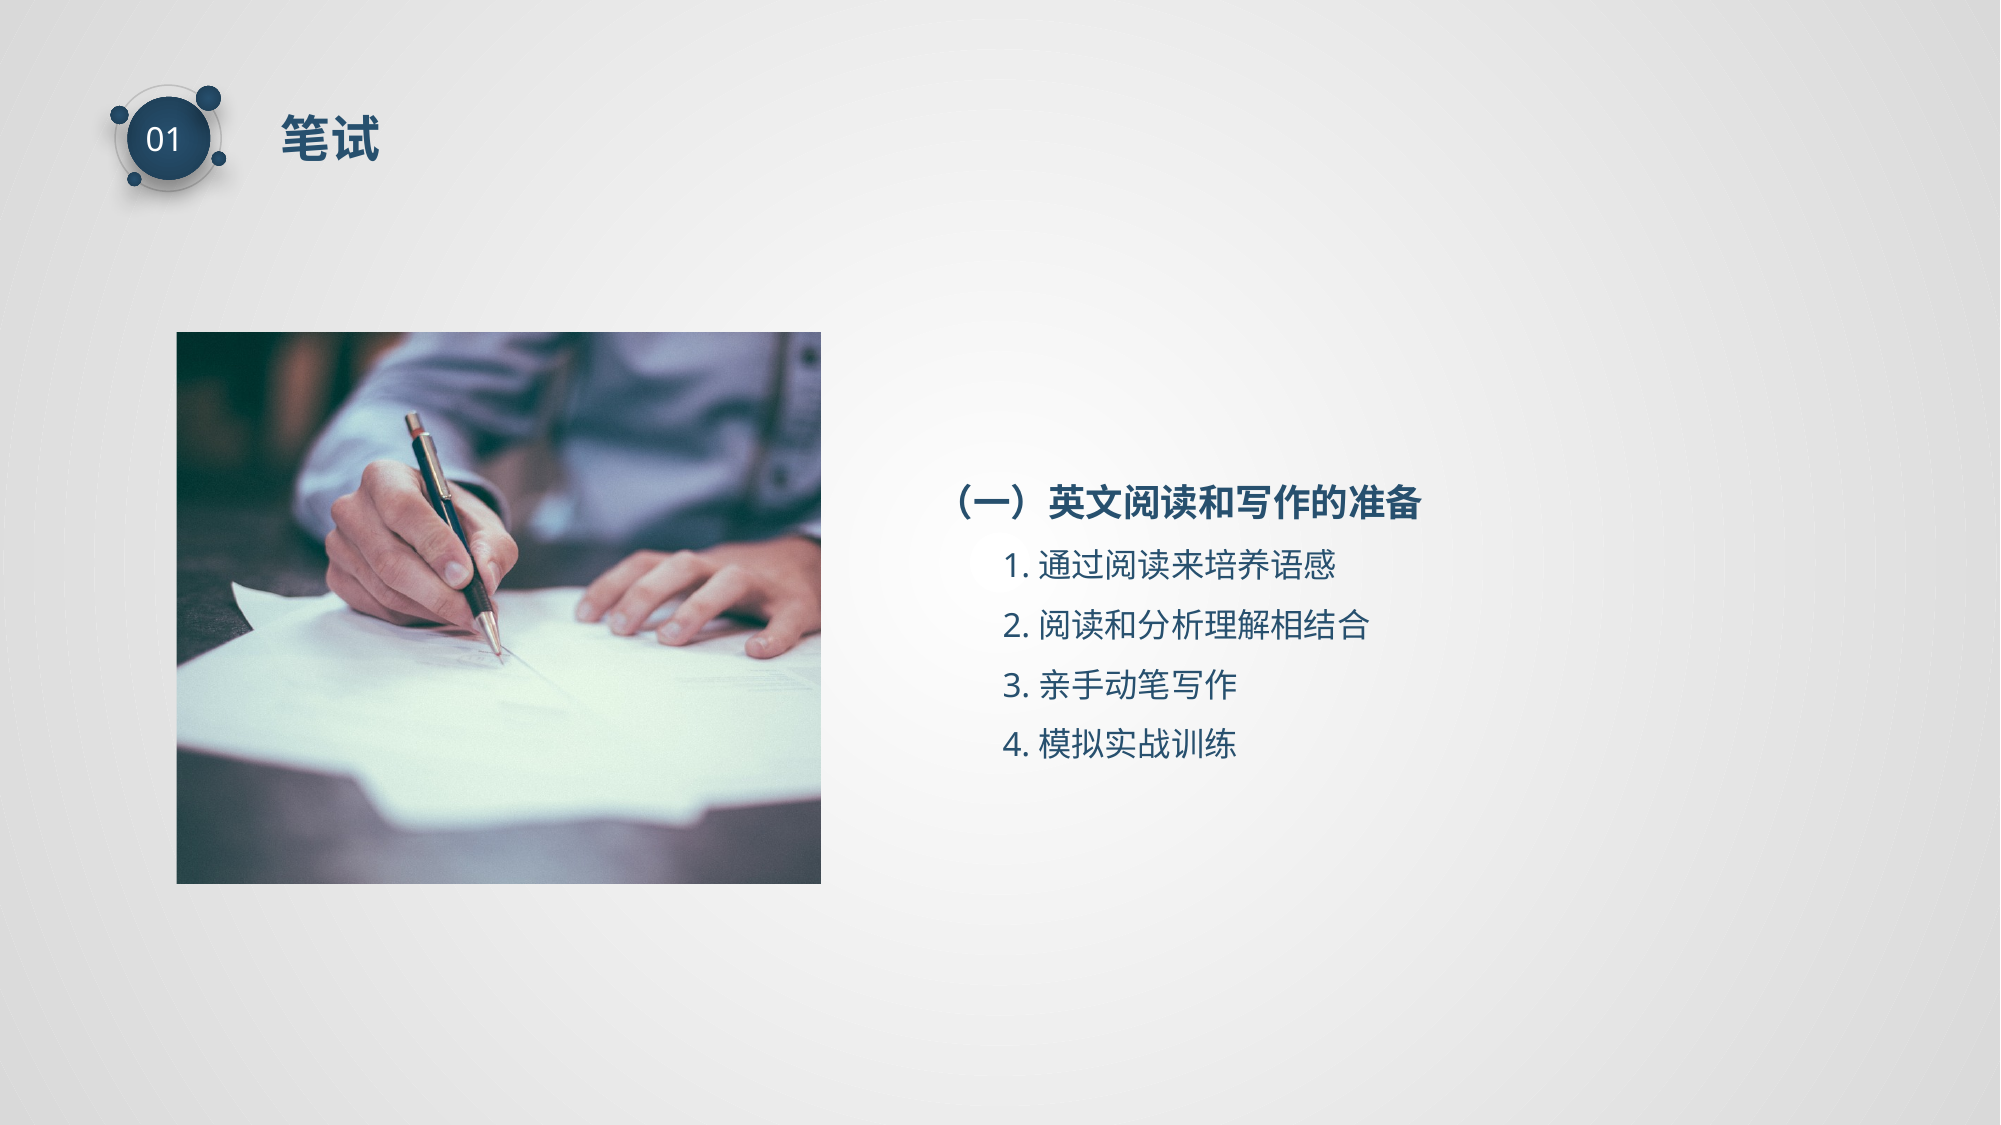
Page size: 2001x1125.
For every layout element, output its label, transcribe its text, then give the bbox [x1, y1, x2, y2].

text_box 笔试 [266, 100, 396, 176]
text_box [110, 85, 226, 192]
picture [176, 332, 821, 884]
text_box （一）英文阅读和写作的准备 1.通过阅读来培养语感 2.阅读和分析理解相结合 3.亲手动笔写作 4.模拟实战训练 [921, 449, 1631, 771]
